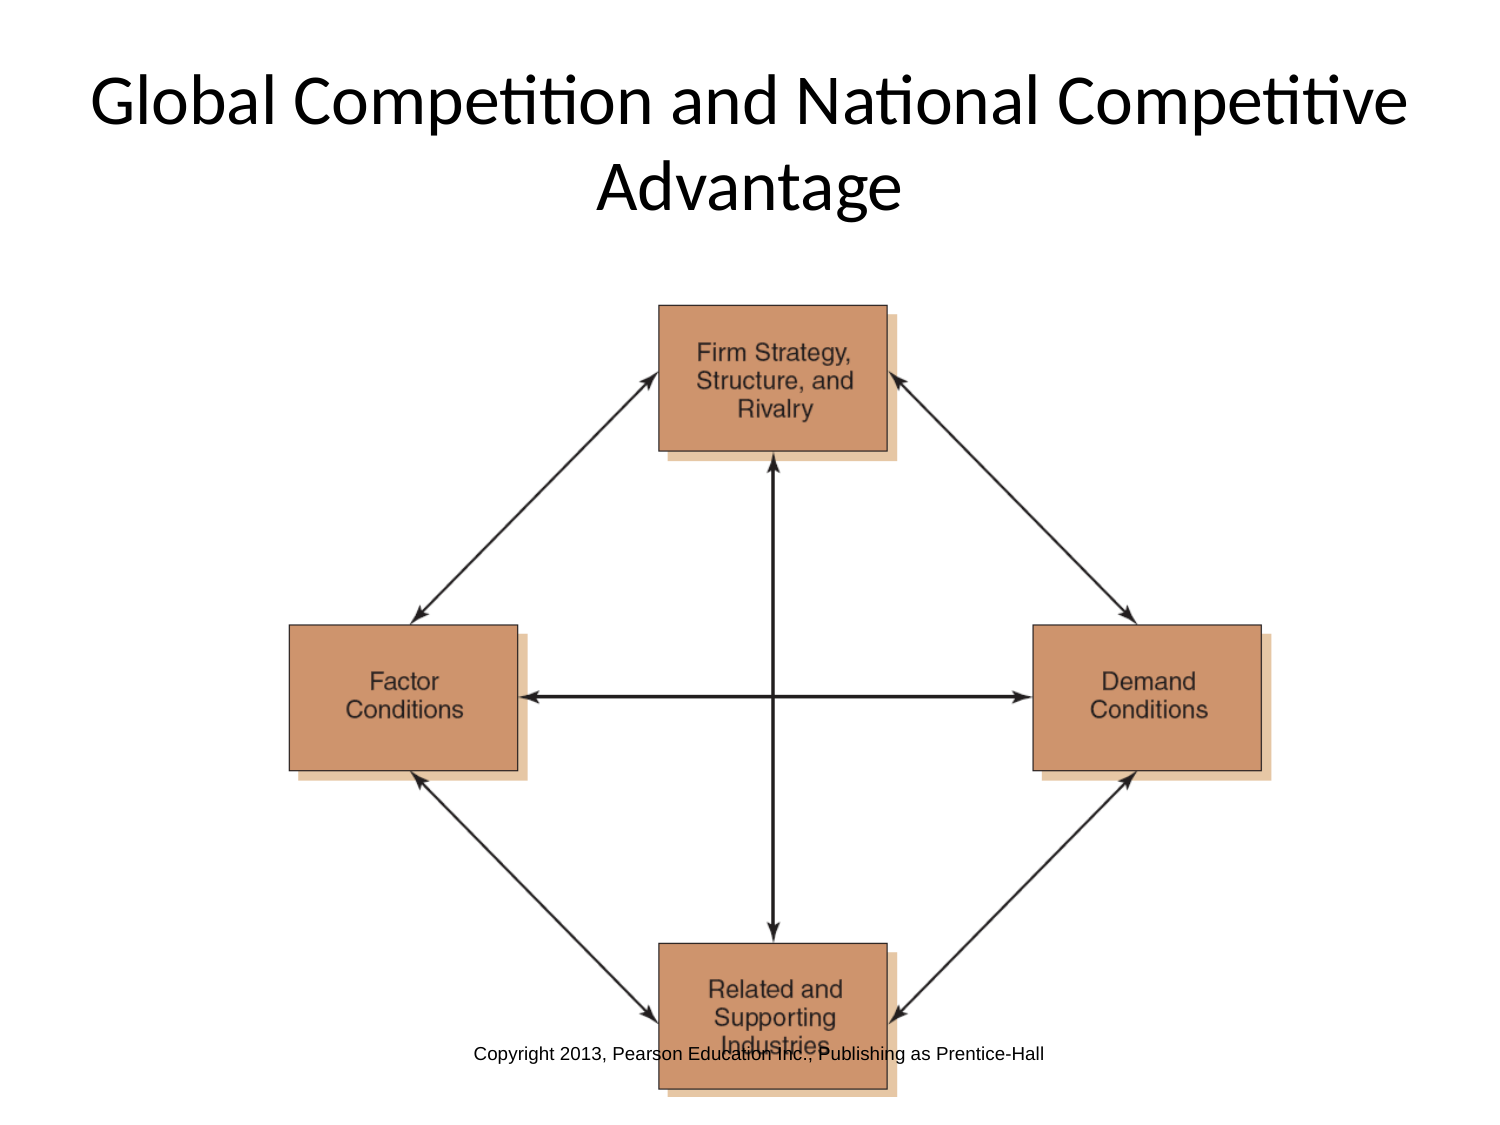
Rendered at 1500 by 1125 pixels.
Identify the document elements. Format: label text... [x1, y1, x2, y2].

picture [149, 299, 1374, 1097]
title Global Competition and National Competitive Advantage [74, 44, 1426, 233]
